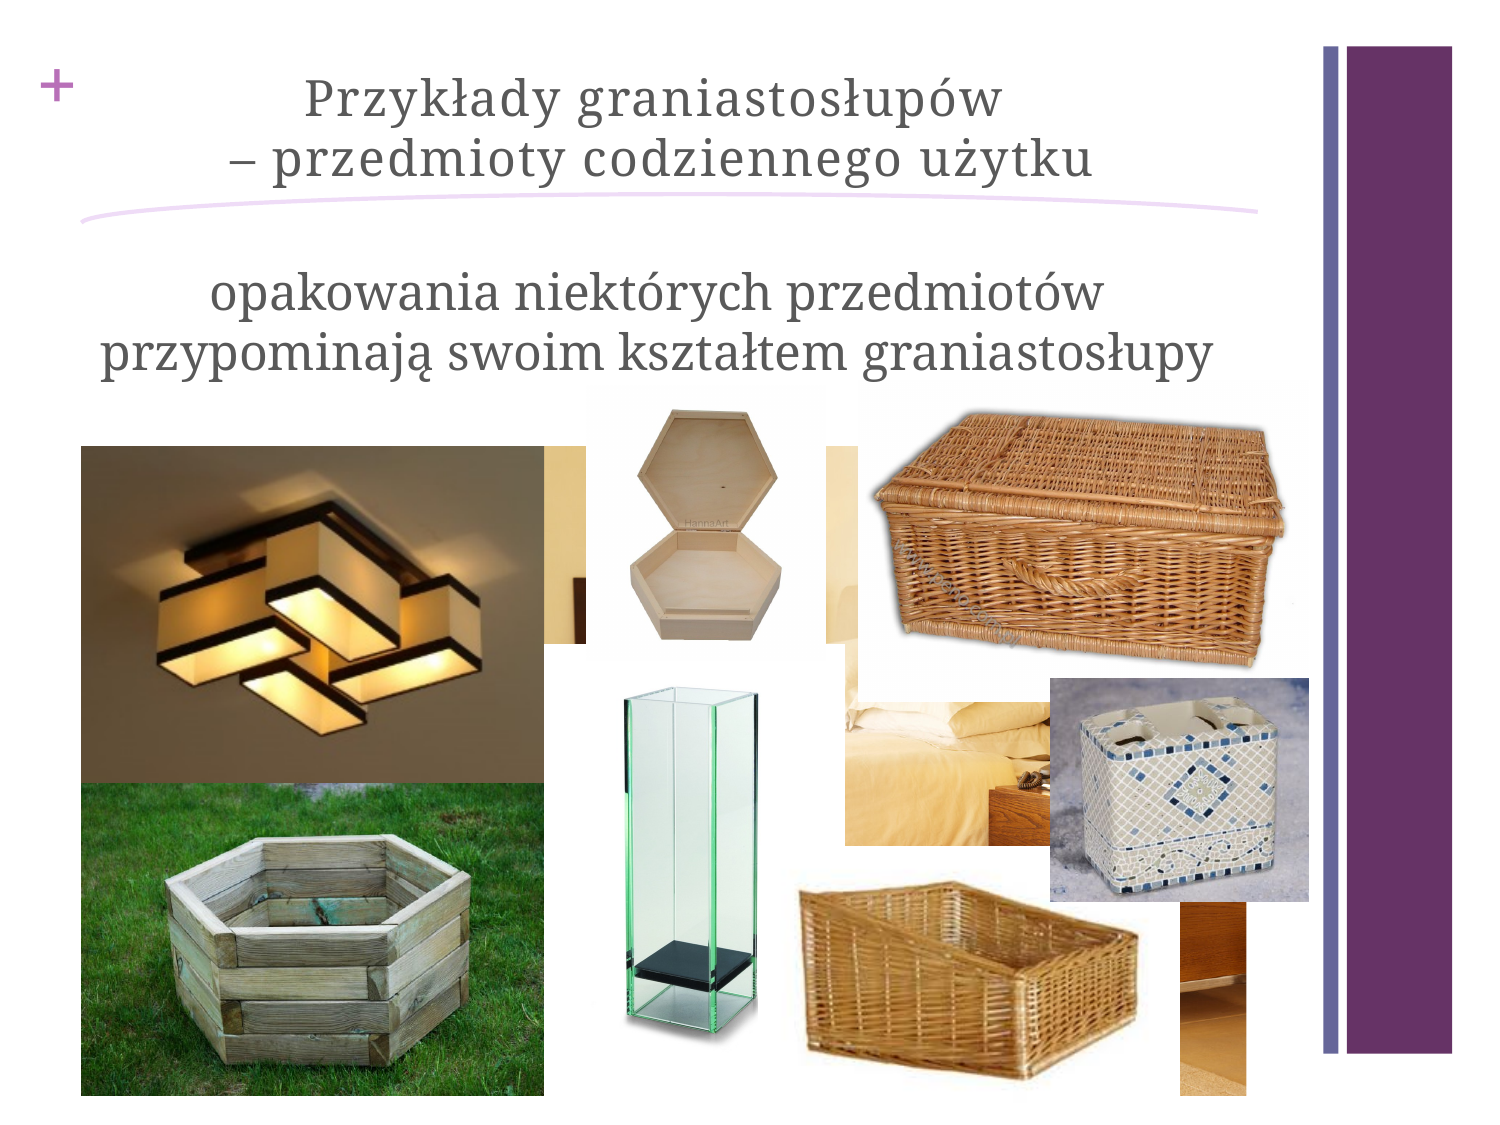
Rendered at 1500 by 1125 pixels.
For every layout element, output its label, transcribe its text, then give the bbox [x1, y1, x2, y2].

list Przykłady graniastosłupów – przedmioty codziennego użytku [42, 58, 1283, 195]
text_box [80, 192, 1258, 225]
picture [80, 445, 1181, 1125]
text_box opakowania niektórych przedmiotów przypominają swoim kształtem graniastosłupy [37, 253, 1278, 414]
picture [1184, 909, 1247, 1097]
picture [586, 385, 826, 662]
picture [858, 379, 1310, 902]
